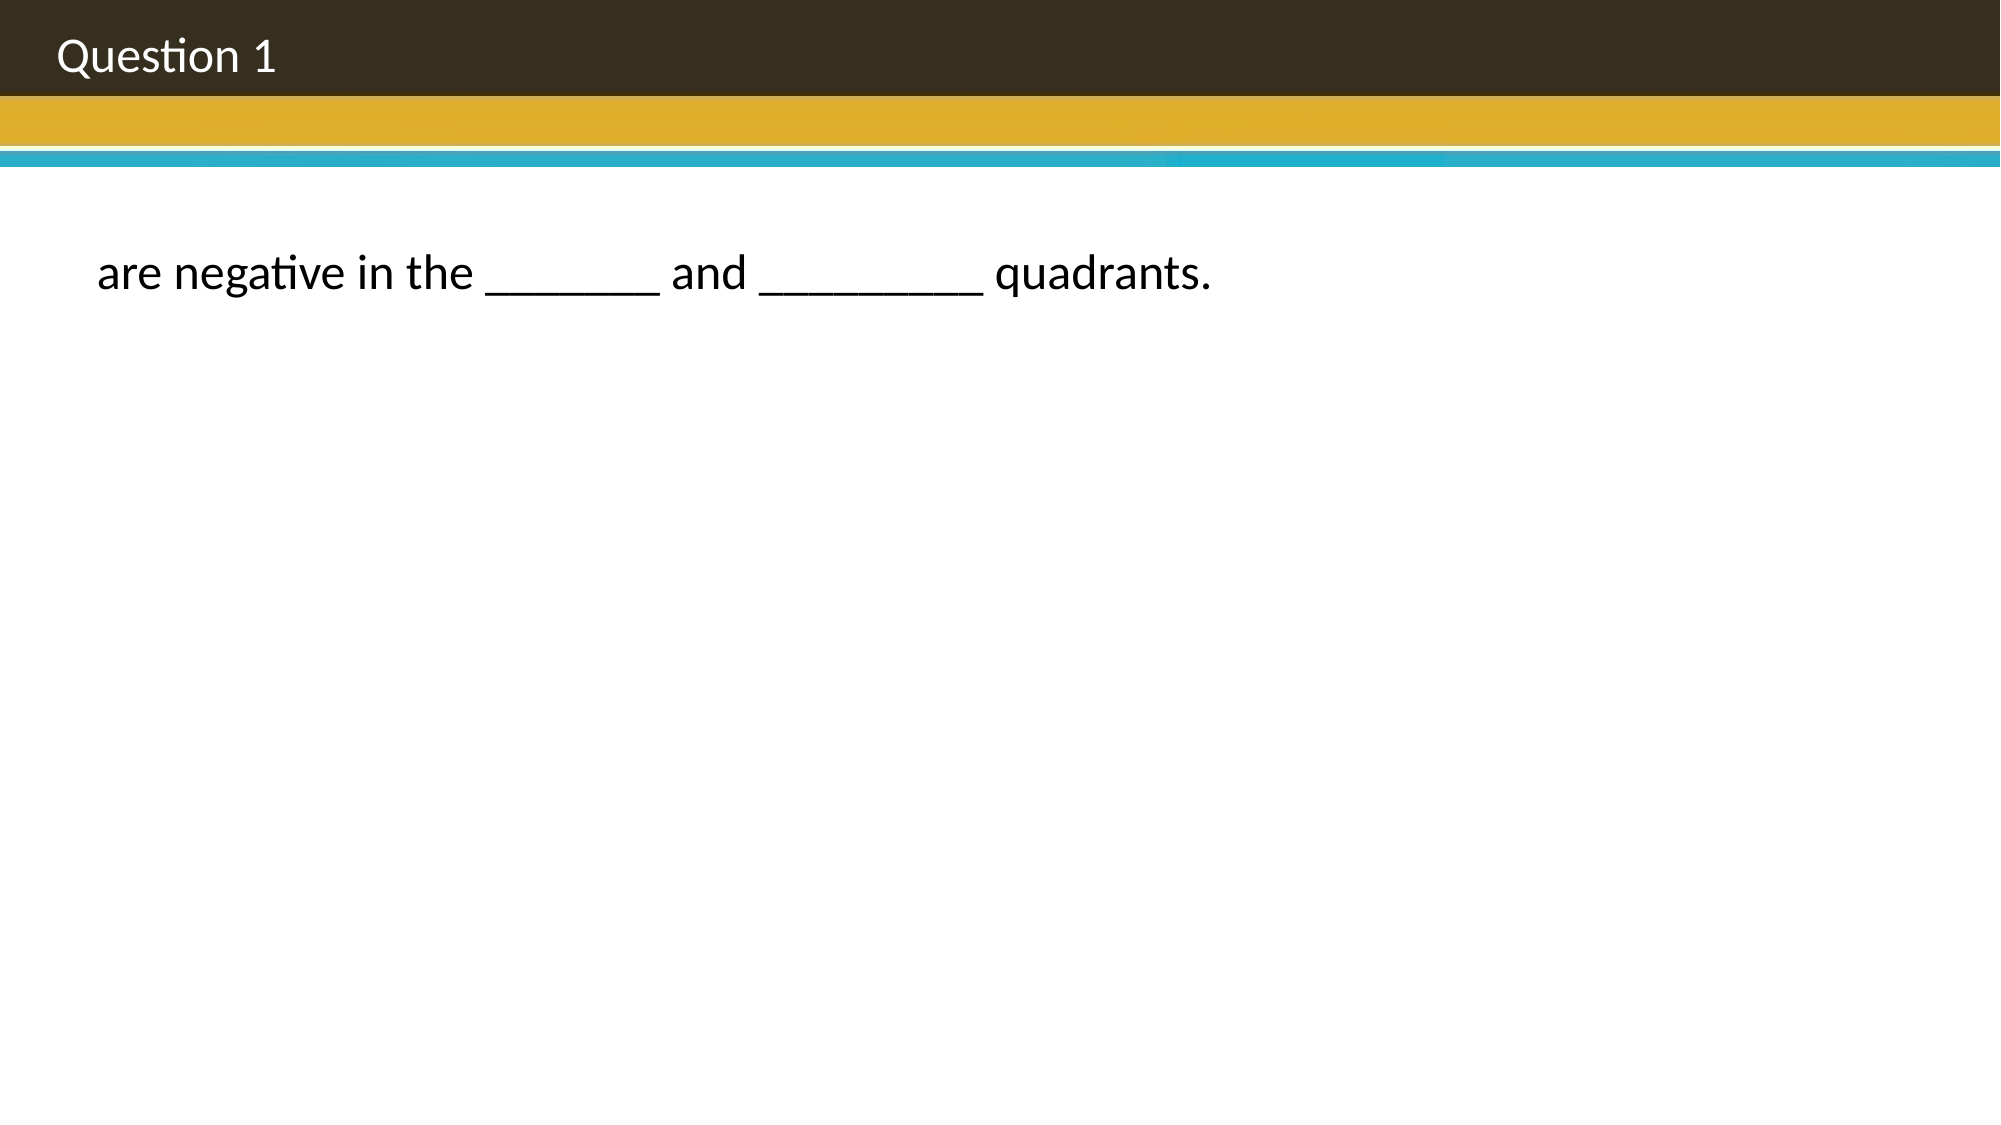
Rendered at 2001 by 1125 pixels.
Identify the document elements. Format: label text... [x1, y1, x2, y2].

picture [0, 0, 2000, 167]
text_box Question 1 [41, 14, 293, 90]
